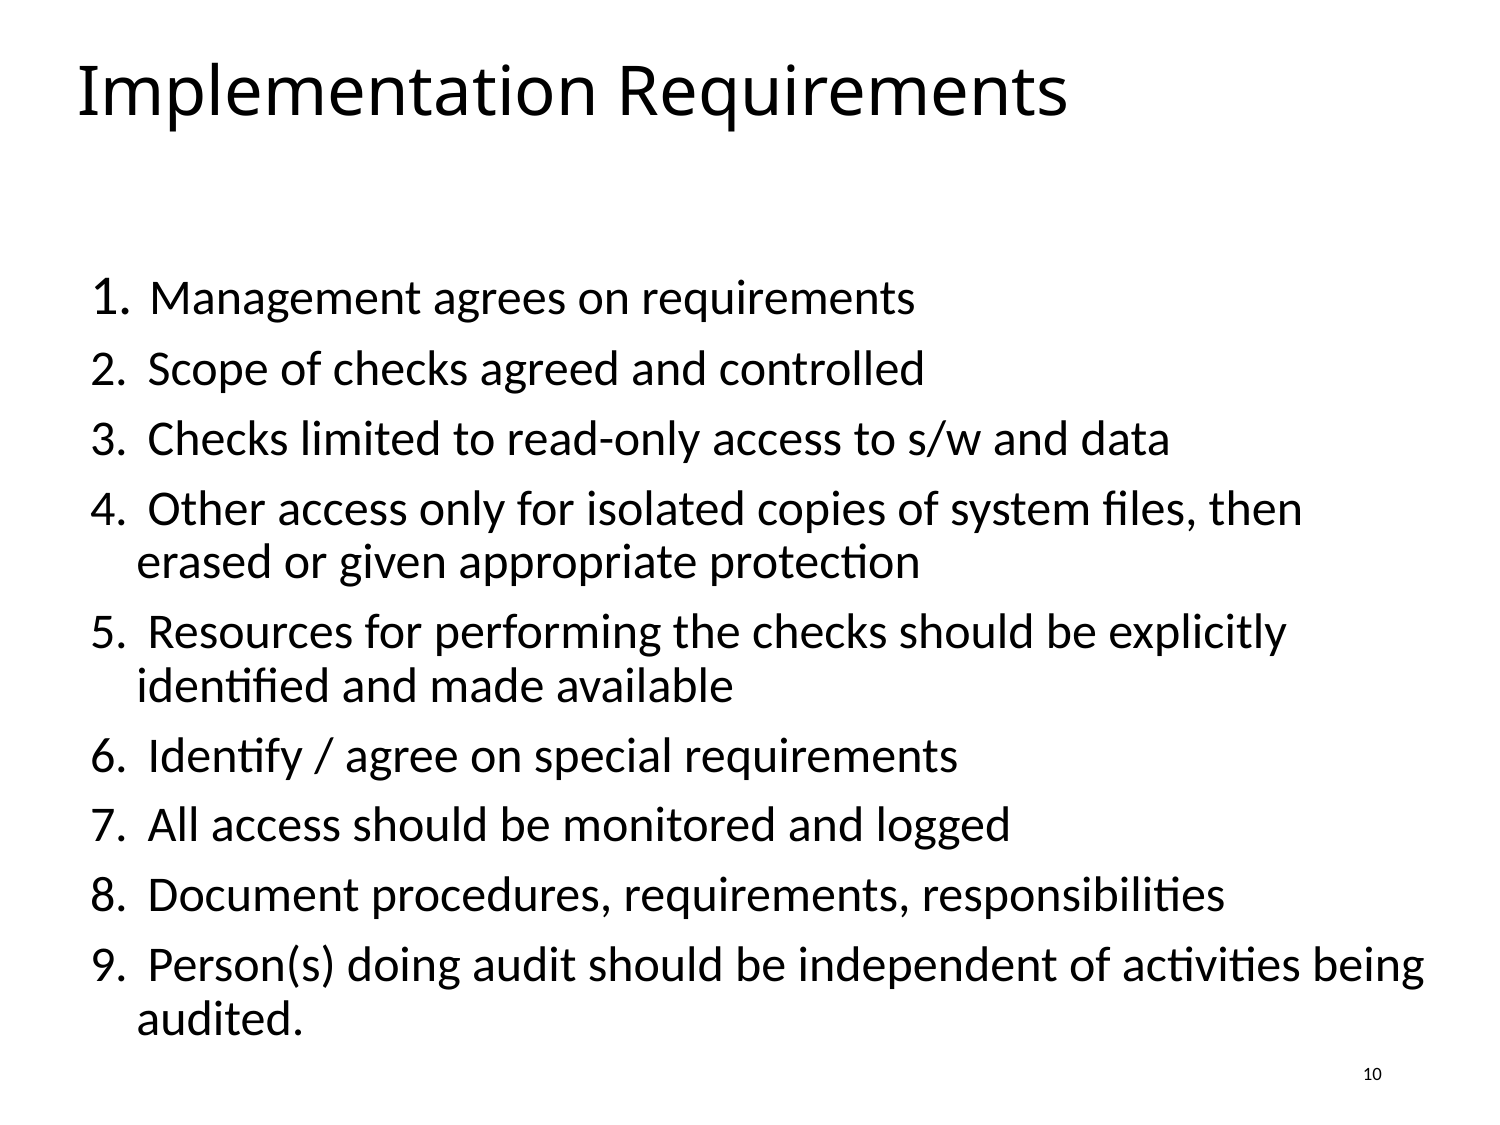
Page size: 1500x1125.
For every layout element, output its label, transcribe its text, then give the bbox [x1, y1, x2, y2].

list Management agrees on requirements Scope of checks agreed and controlled Checks limited to read-only access to s/w and data Other access only for isolated copies of system files, then erased or given appropriate protection Resources for performing the checks should be explicitly identified and made available Identify / agree on special requirements All access should be monitored and logged Document procedures, requirements, responsibilities Person(s) doing audit should be independent of activities being audited. [75, 258, 1450, 1122]
slide_number 10 [1059, 1042, 1397, 1103]
title Implementation Requirements [62, 0, 1413, 187]
